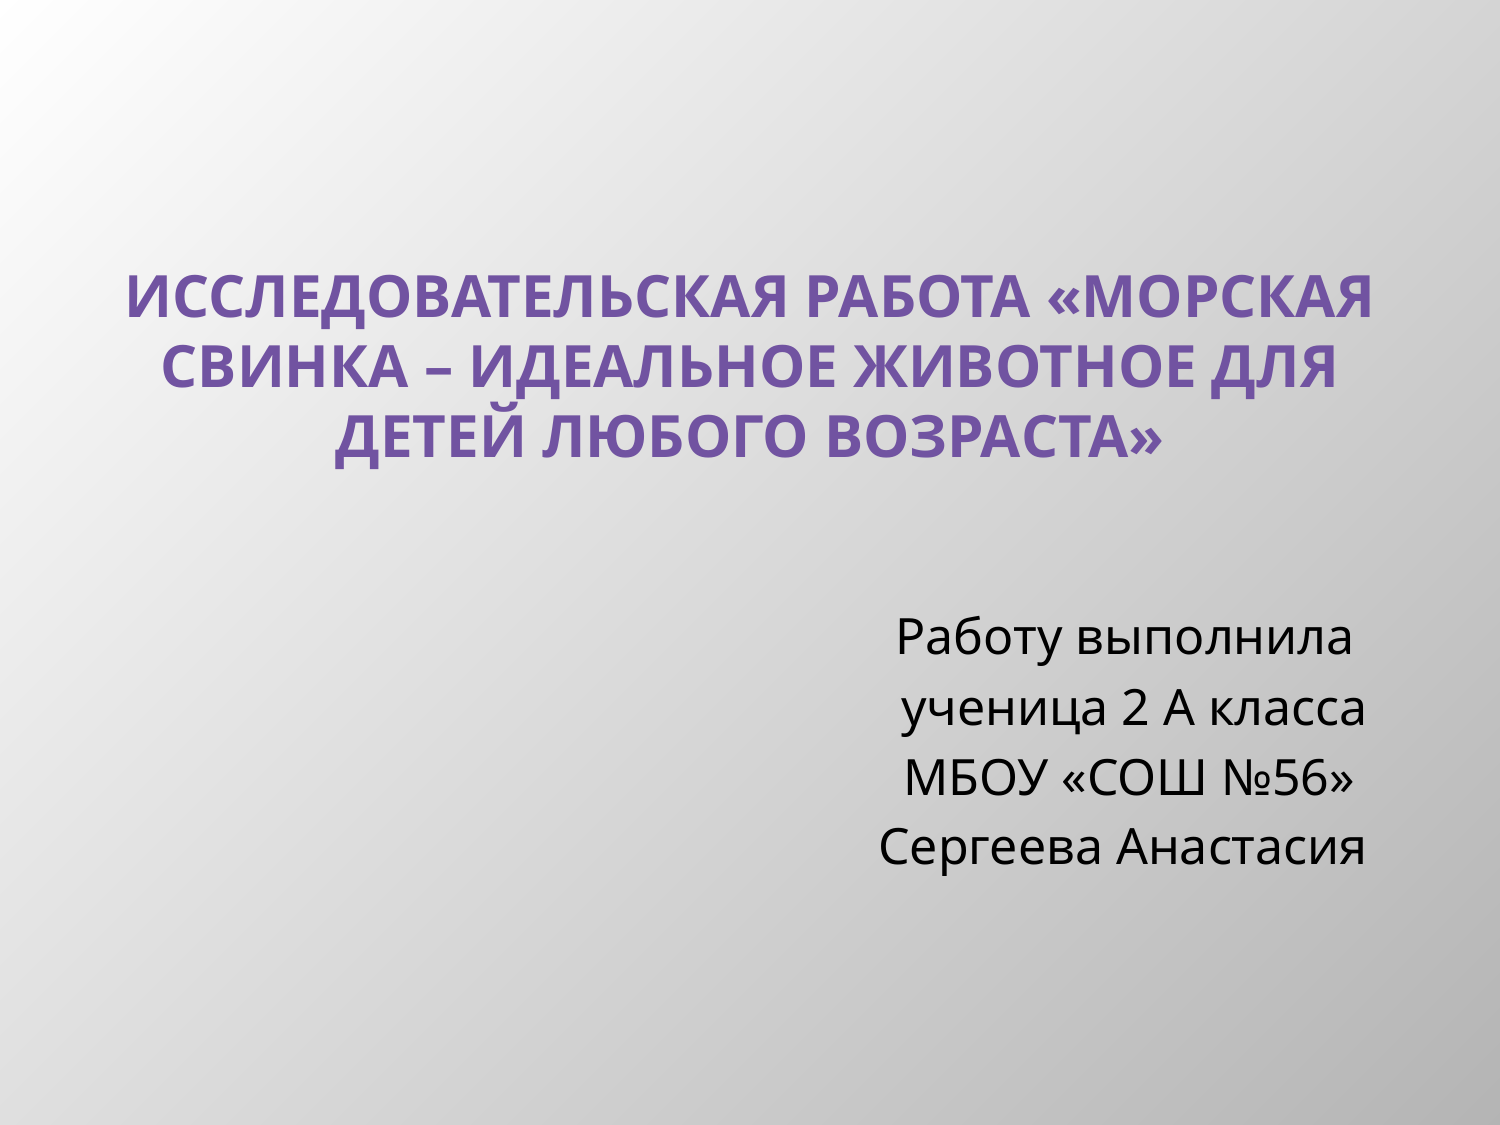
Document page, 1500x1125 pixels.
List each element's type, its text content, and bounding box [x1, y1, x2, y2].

subtitle Работу выполнила ученица 2 А класса МБОУ «СОШ №56» Сергеева Анастасия [225, 597, 1383, 925]
title Исследовательская работа «Морская свинка – идеальное животное для детей любого возраста» [112, 117, 1388, 469]
